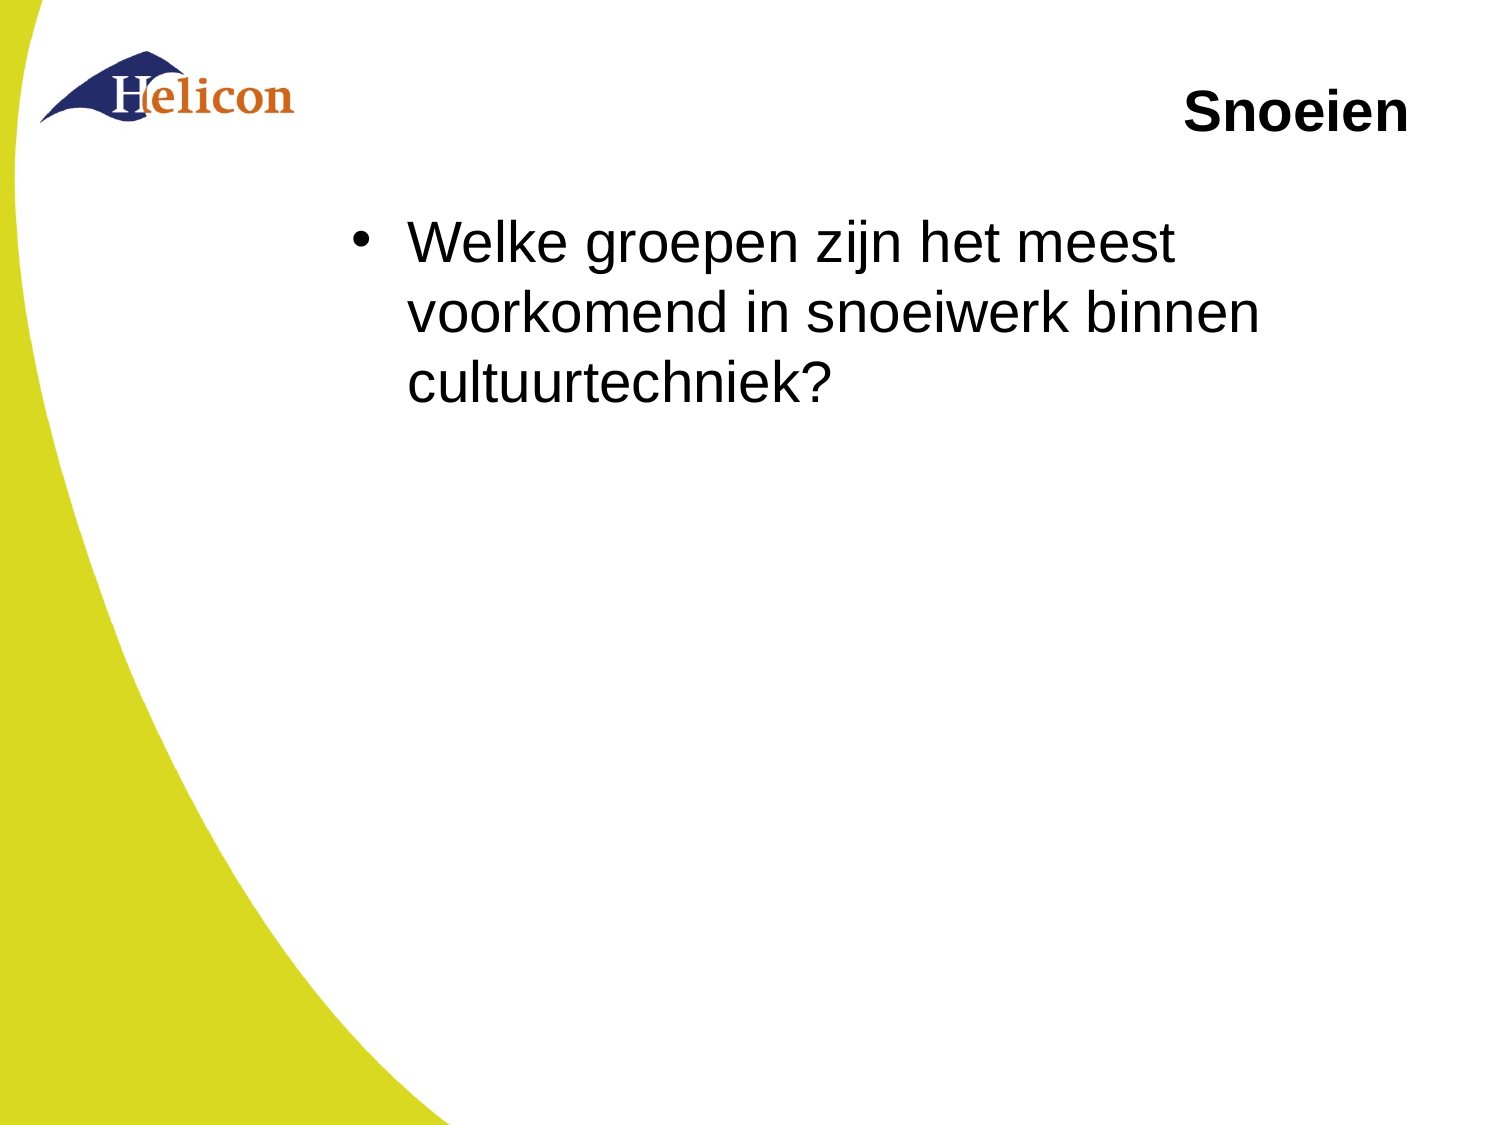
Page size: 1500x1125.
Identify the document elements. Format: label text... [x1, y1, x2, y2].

title Snoeien [334, 54, 1425, 161]
picture [0, 0, 1500, 1125]
list Welke groepen zijn het meest voorkomend in snoeiwerk binnen cultuurtechniek? [336, 196, 1425, 1005]
